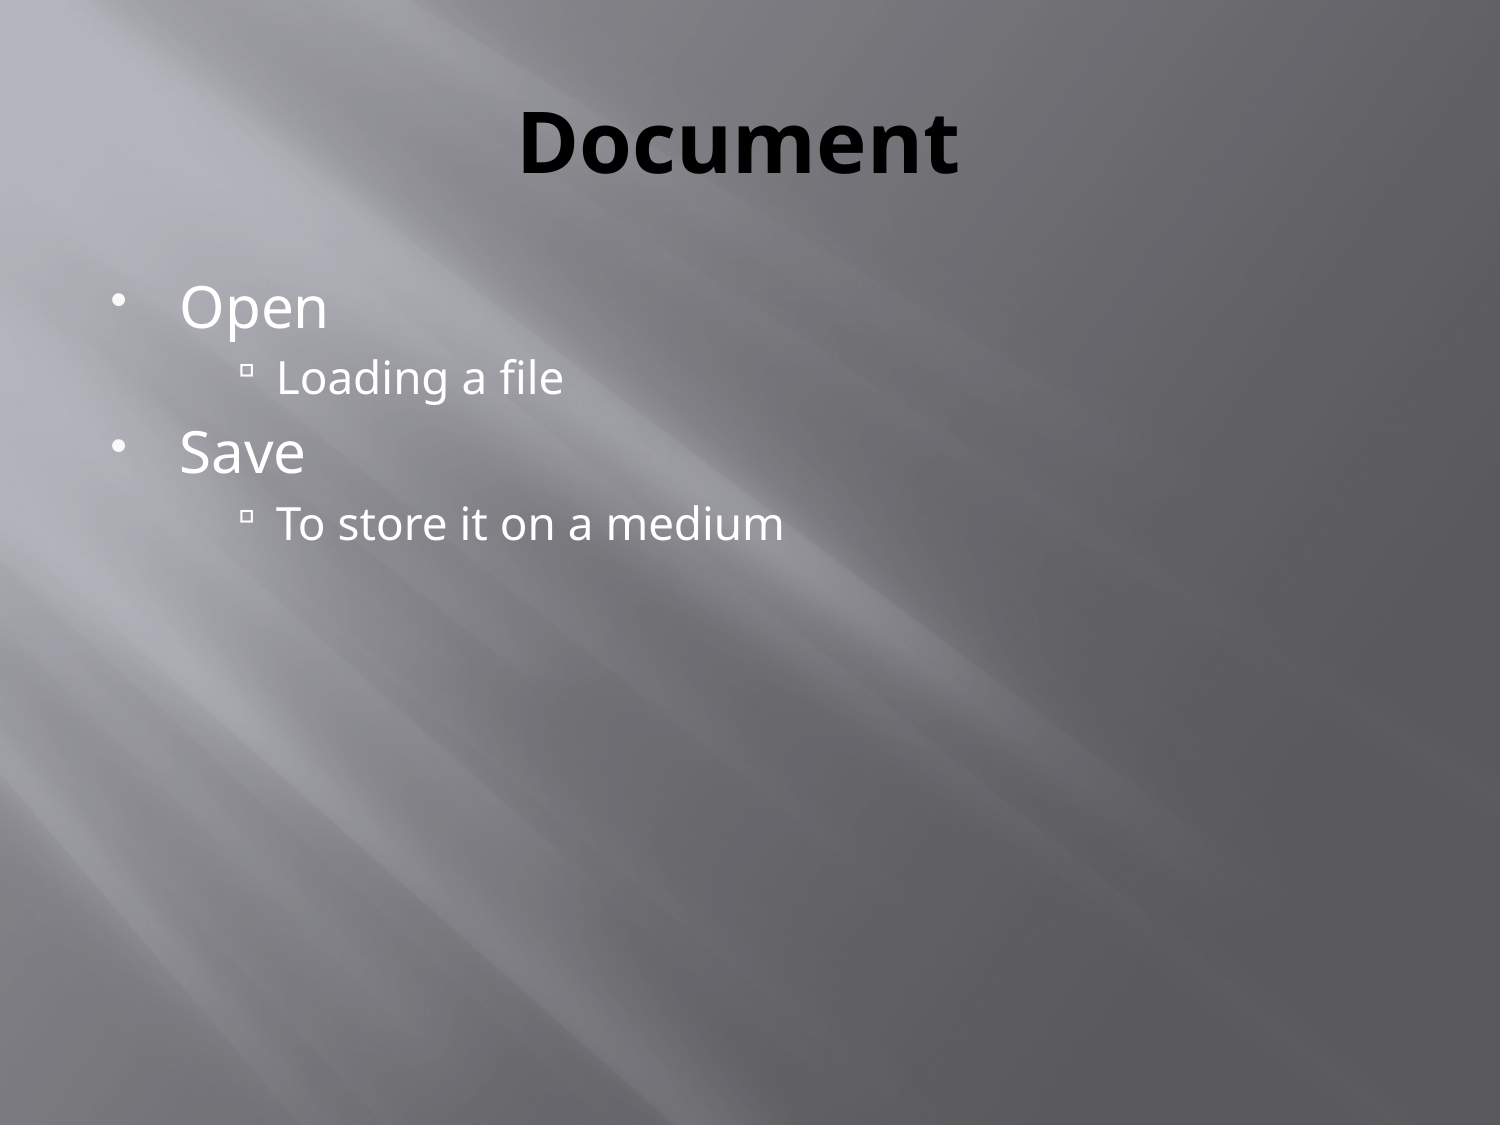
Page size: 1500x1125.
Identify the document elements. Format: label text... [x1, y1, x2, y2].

title Document [75, 45, 1425, 233]
list Open Loading a file Save To store it on a medium [75, 262, 1425, 1035]
